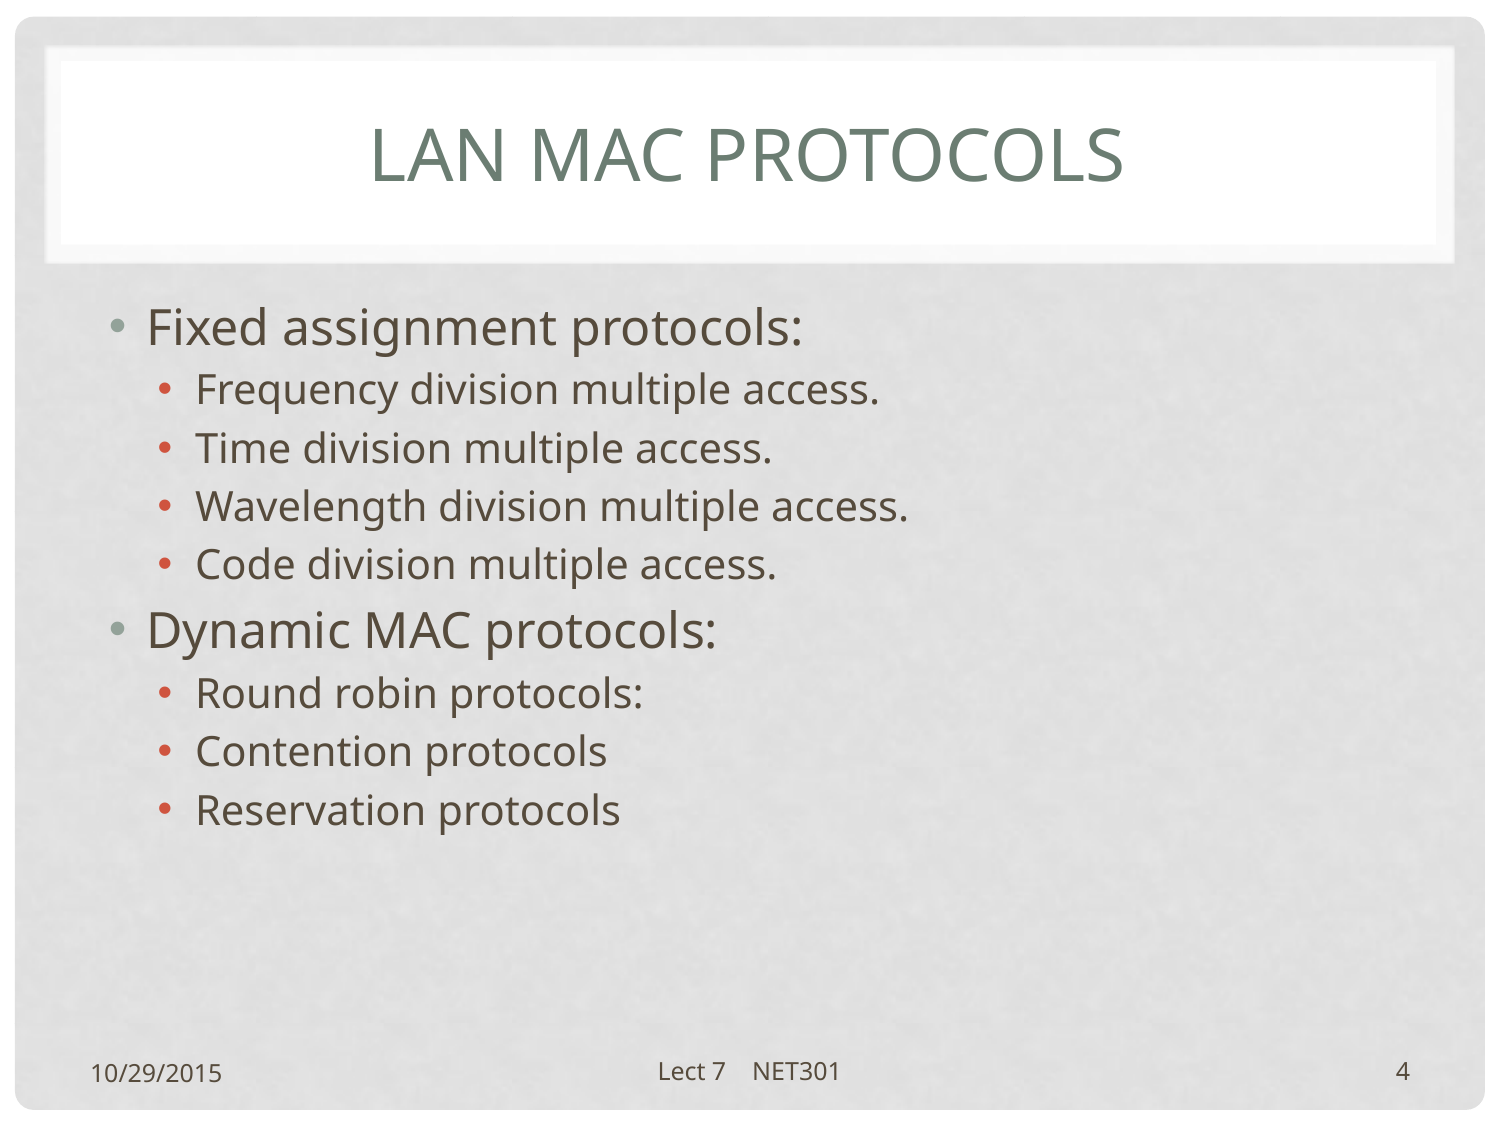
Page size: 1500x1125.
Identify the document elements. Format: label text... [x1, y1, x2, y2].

list Fixed assignment protocols: Frequency division multiple access. Time division multiple access. Wavelength division multiple access. Code division multiple access. Dynamic MAC protocols: Round robin protocols: Contention protocols Reservation protocols [75, 287, 1425, 1005]
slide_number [75, 1042, 425, 1103]
title LAN MAC protocols [69, 66, 1425, 238]
slide_number 4 [1074, 1042, 1425, 1103]
footer Lect 7 NET301 [512, 1042, 988, 1103]
